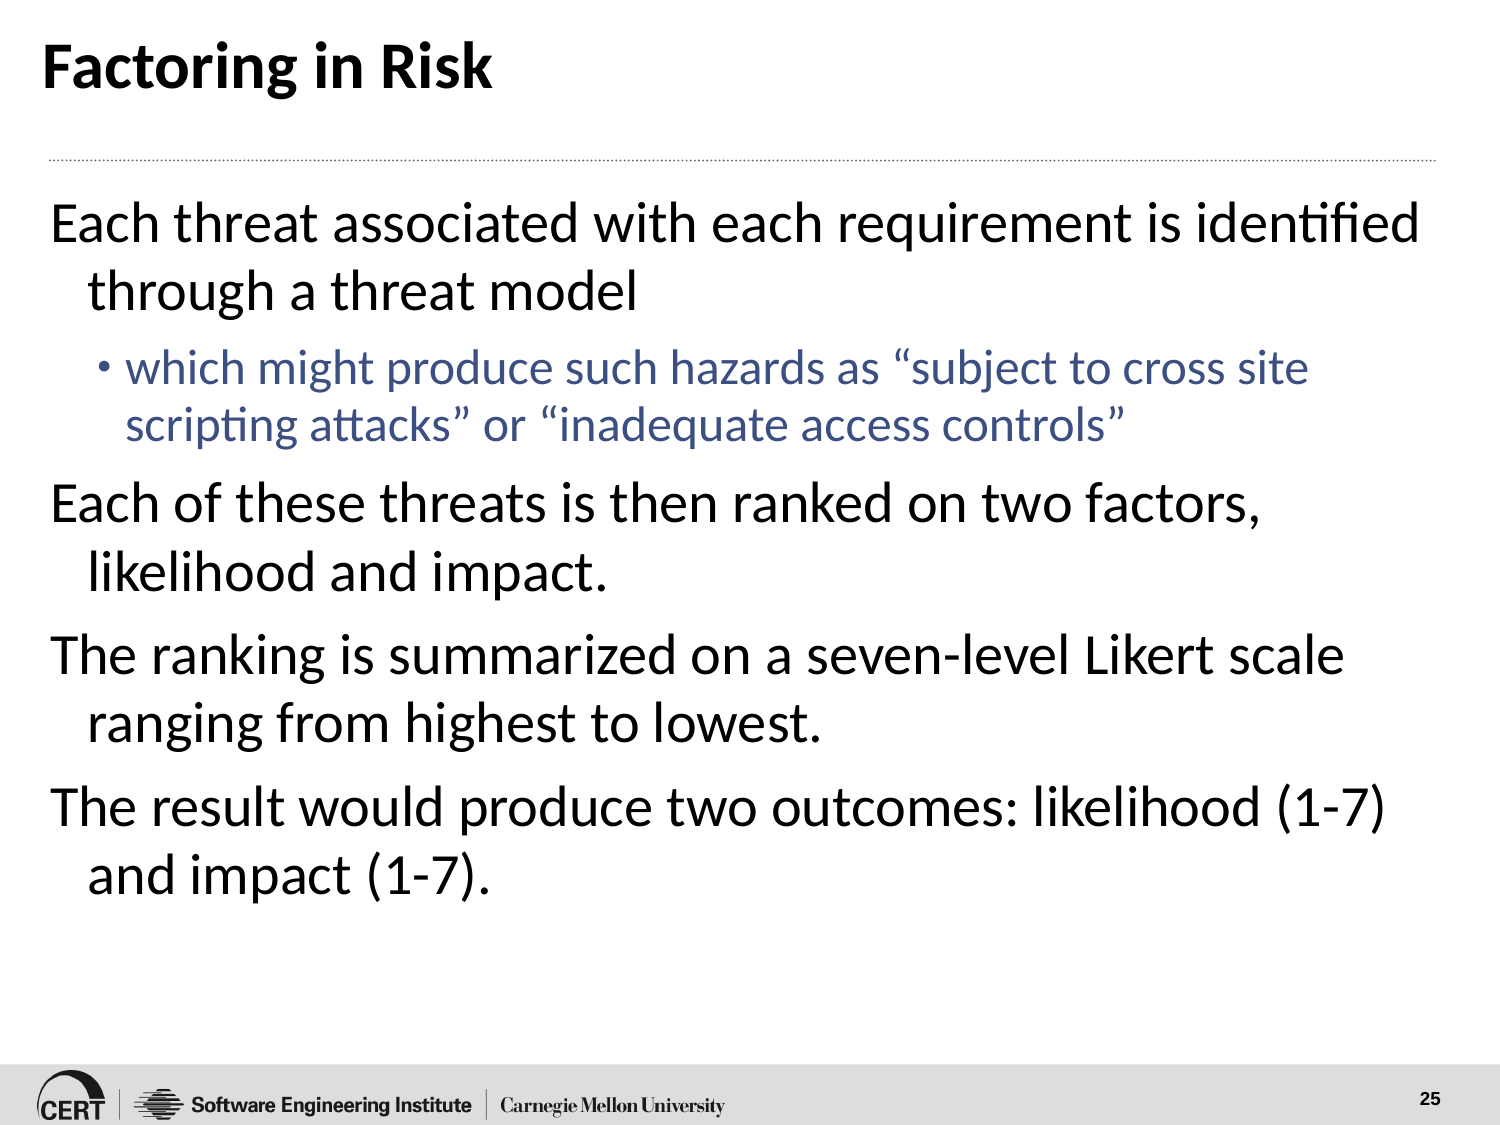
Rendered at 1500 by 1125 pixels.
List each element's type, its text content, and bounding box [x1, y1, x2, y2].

picture [37, 1069, 725, 1122]
title Factoring in Risk [42, 37, 1434, 155]
list Each threat associated with each requirement is identified through a threat model which might produce such hazards as “subject to cross site scripting attacks” or “inadequate access controls” Each of these threats is then ranked on two factors, likelihood and impact. The ranking is summarized on a seven-level Likert scale ranging from highest to lowest. The result would produce two outcomes: likelihood (1-7) and impact (1-7). [49, 187, 1438, 1001]
